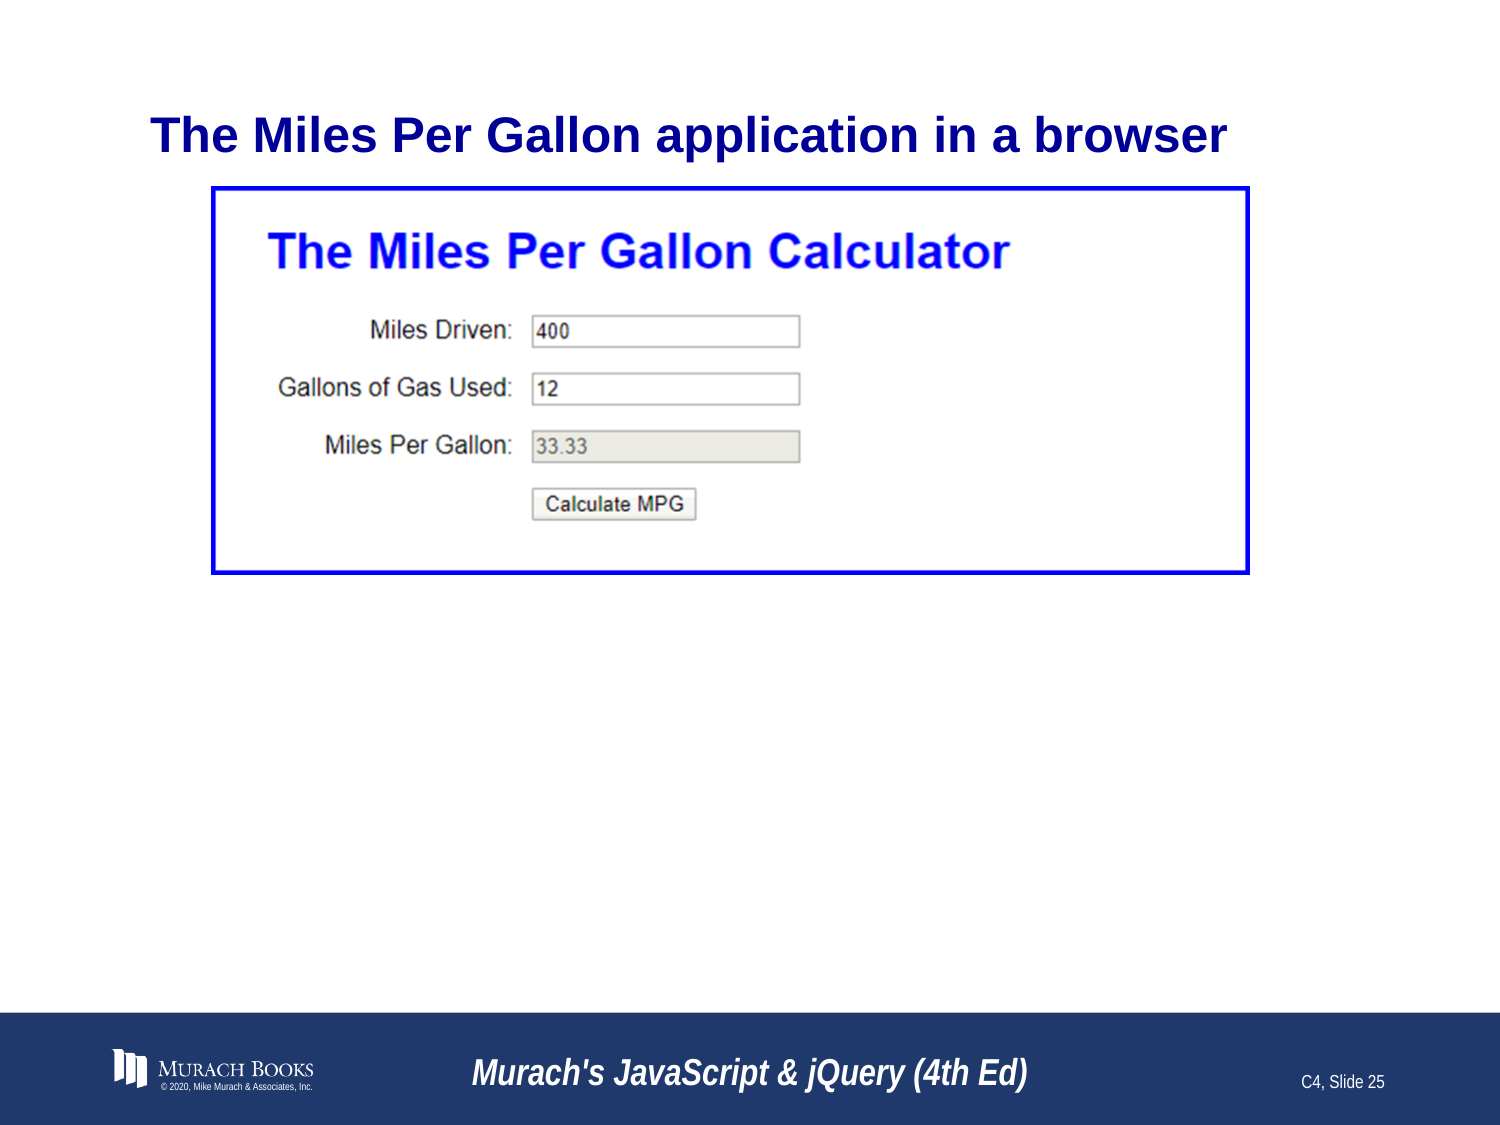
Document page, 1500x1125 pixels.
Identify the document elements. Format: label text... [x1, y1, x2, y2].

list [211, 186, 1251, 576]
slide_number C4, Slide 25 [1087, 1025, 1400, 1100]
slide_number Murach's JavaScript & jQuery (4th Ed) [463, 1025, 1050, 1100]
footer © 2020, Mike Murach & Associates, Inc. [12, 1025, 463, 1100]
title The Miles Per Gallon application in a browser [150, 102, 1350, 164]
